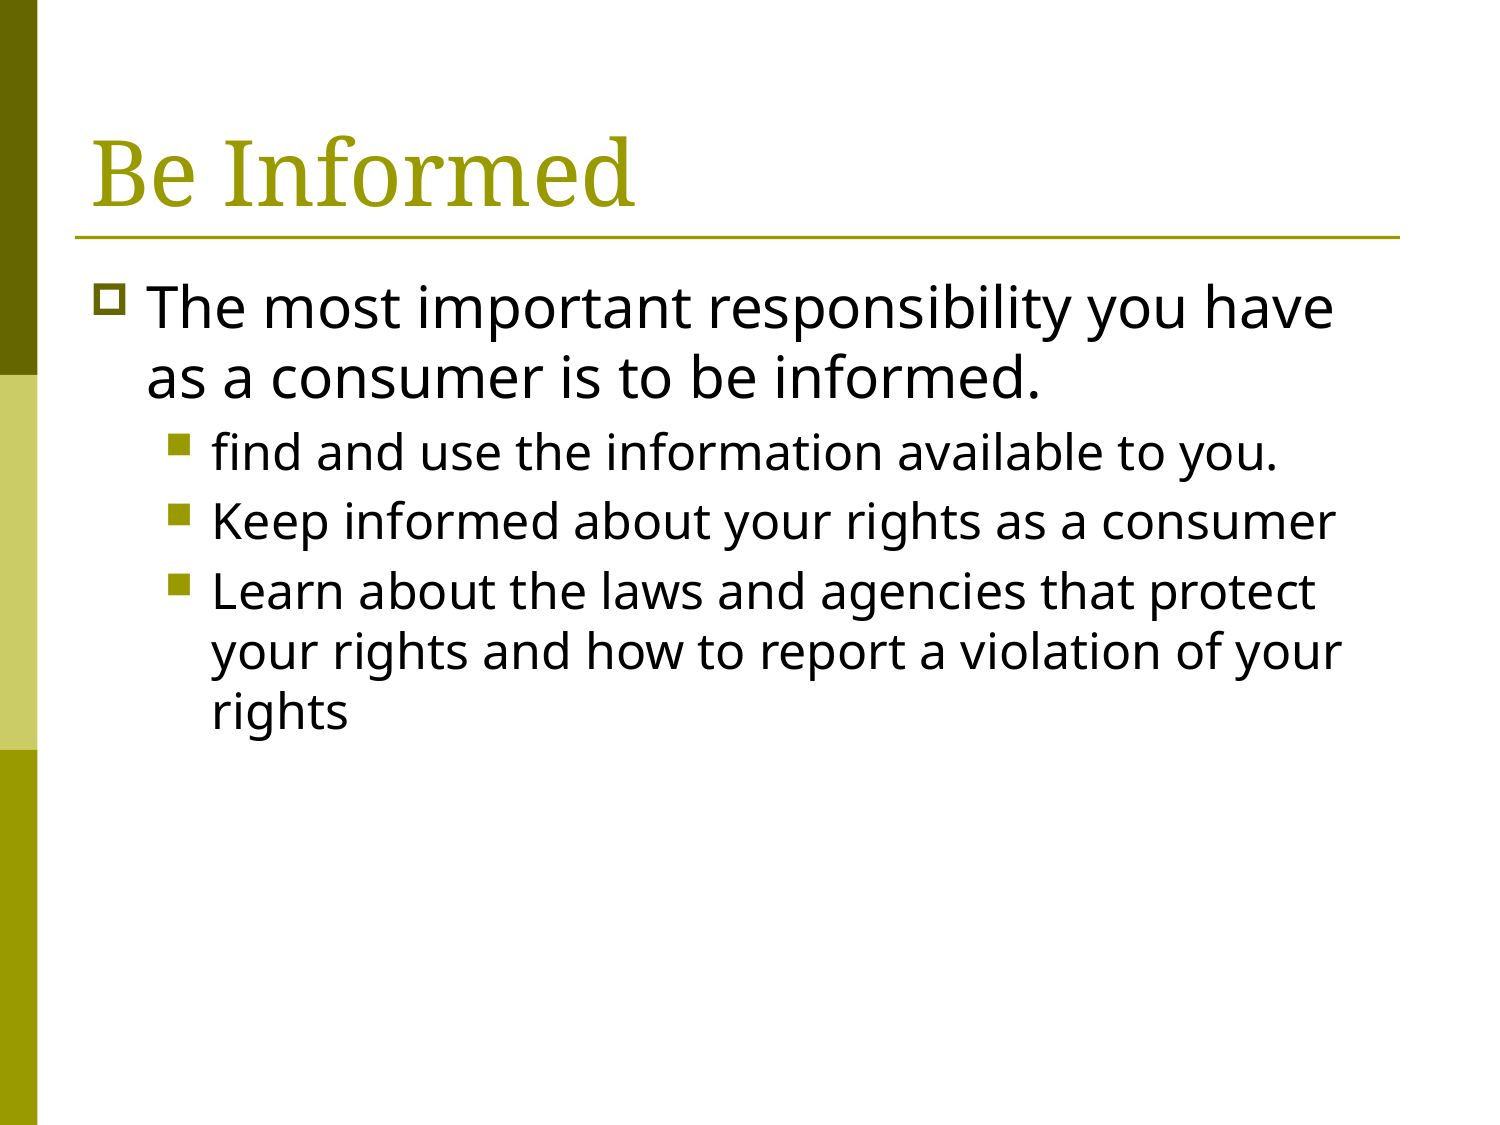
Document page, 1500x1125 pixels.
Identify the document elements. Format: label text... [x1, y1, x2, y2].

title Be Informed [74, 45, 1426, 233]
list The most important responsibility you have as a consumer is to be informed. find and use the information available to you. Keep informed about your rights as a consumer Learn about the laws and agencies that protect your rights and how to report a violation of your rights [74, 262, 1426, 1006]
